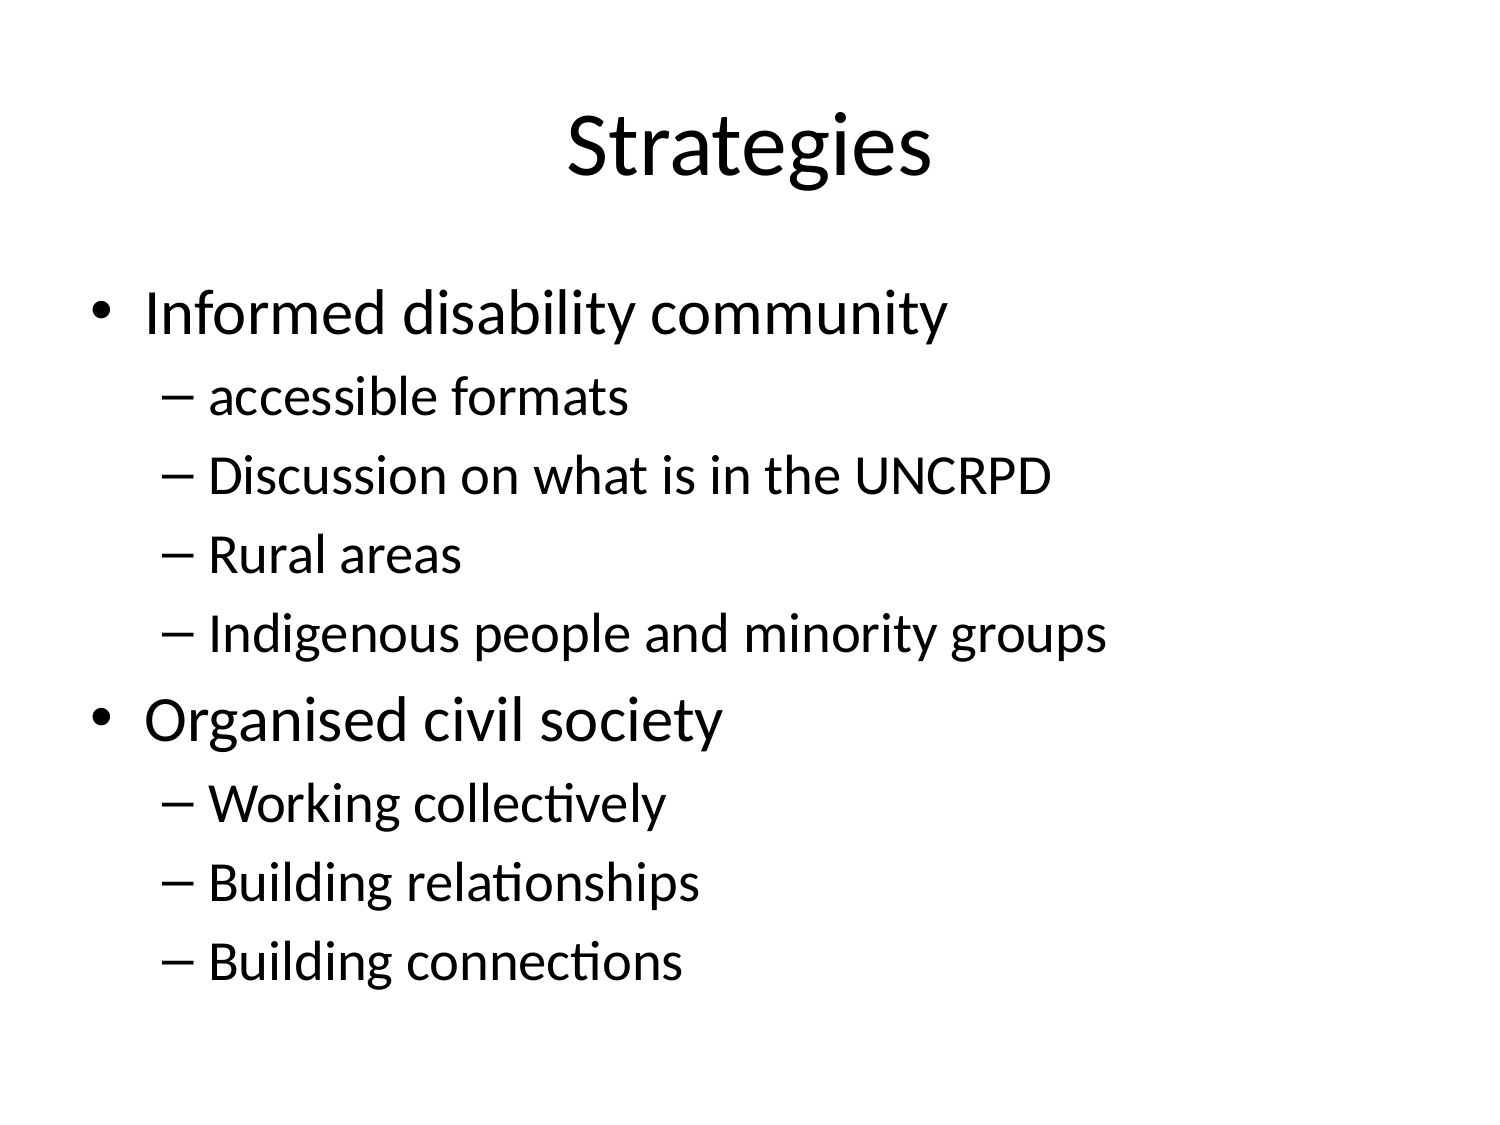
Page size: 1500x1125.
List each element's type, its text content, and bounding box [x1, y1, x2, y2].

list Informed disability community accessible formats Discussion on what is in the UNCRPD Rural areas Indigenous people and minority groups Organised civil society Working collectively Building relationships Building connections [75, 262, 1425, 1005]
title Strategies [75, 45, 1425, 233]
